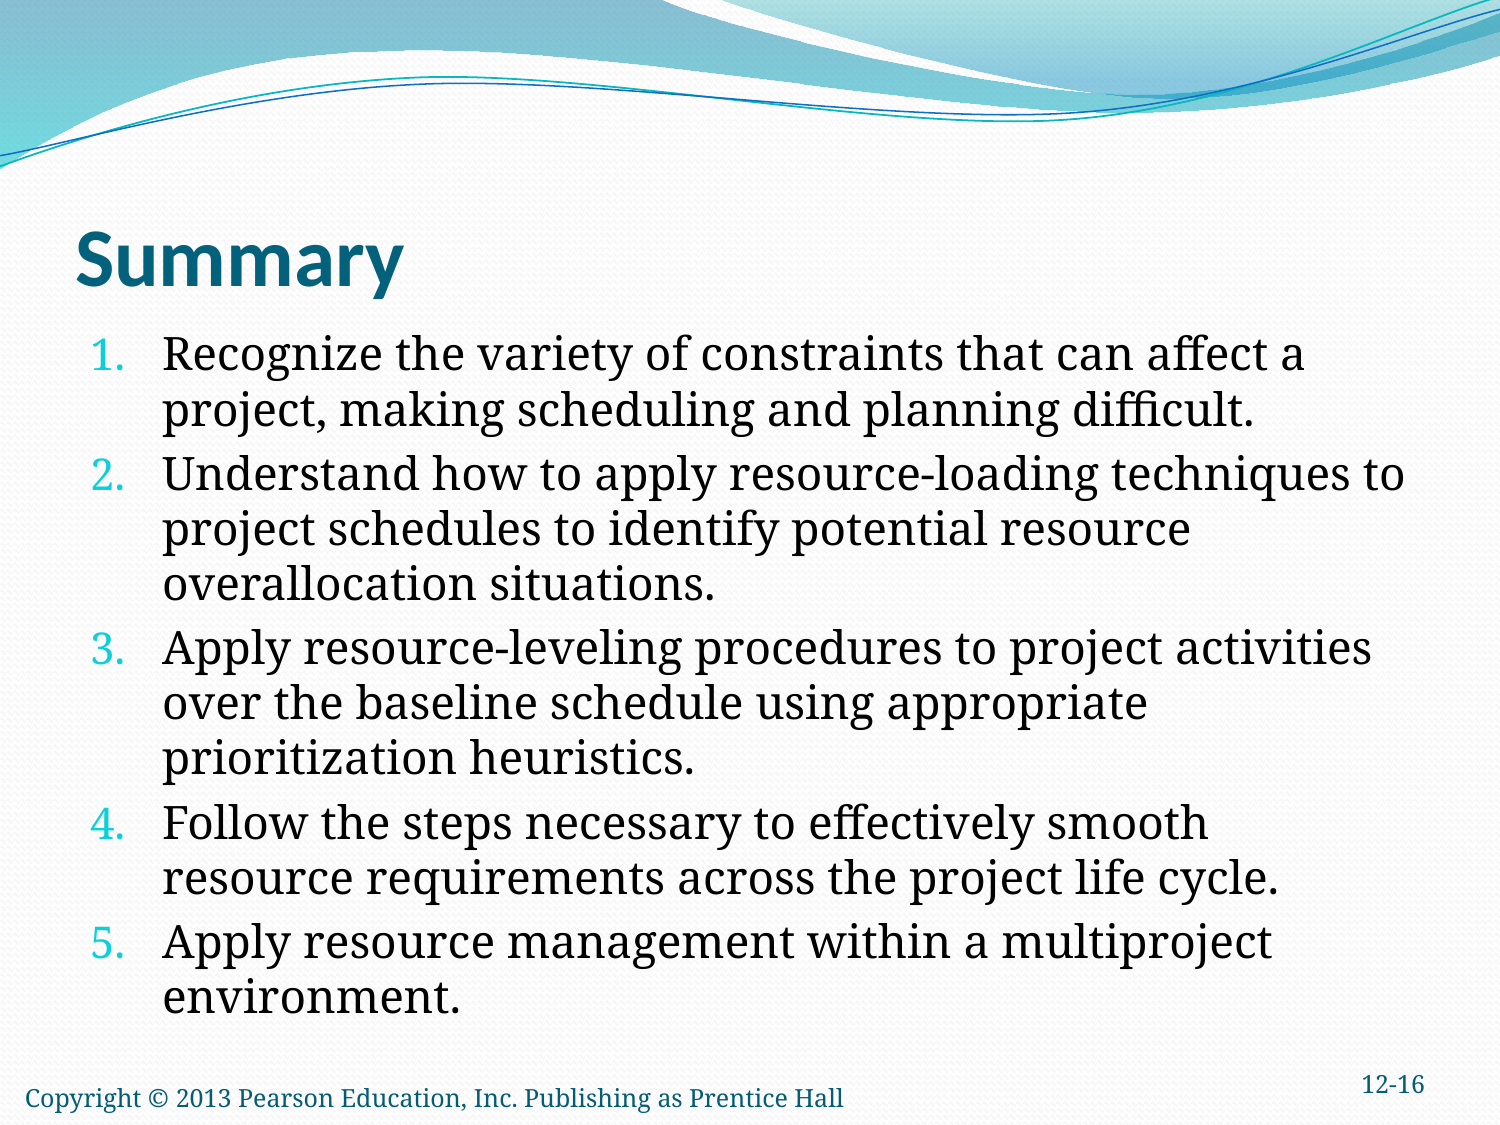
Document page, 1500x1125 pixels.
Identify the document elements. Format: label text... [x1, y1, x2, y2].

list Recognize the variety of constraints that can affect a project, making scheduling and planning difficult. Understand how to apply resource-loading techniques to project schedules to identify potential resource overallocation situations. Apply resource-leveling procedures to project activities over the baseline schedule using appropriate prioritization heuristics. Follow the steps necessary to effectively smooth resource requirements across the project life cycle. Apply resource management within a multiproject environment. [74, 317, 1426, 1038]
title Summary [74, 115, 1426, 304]
slide_number 12-16 [1299, 1042, 1425, 1103]
